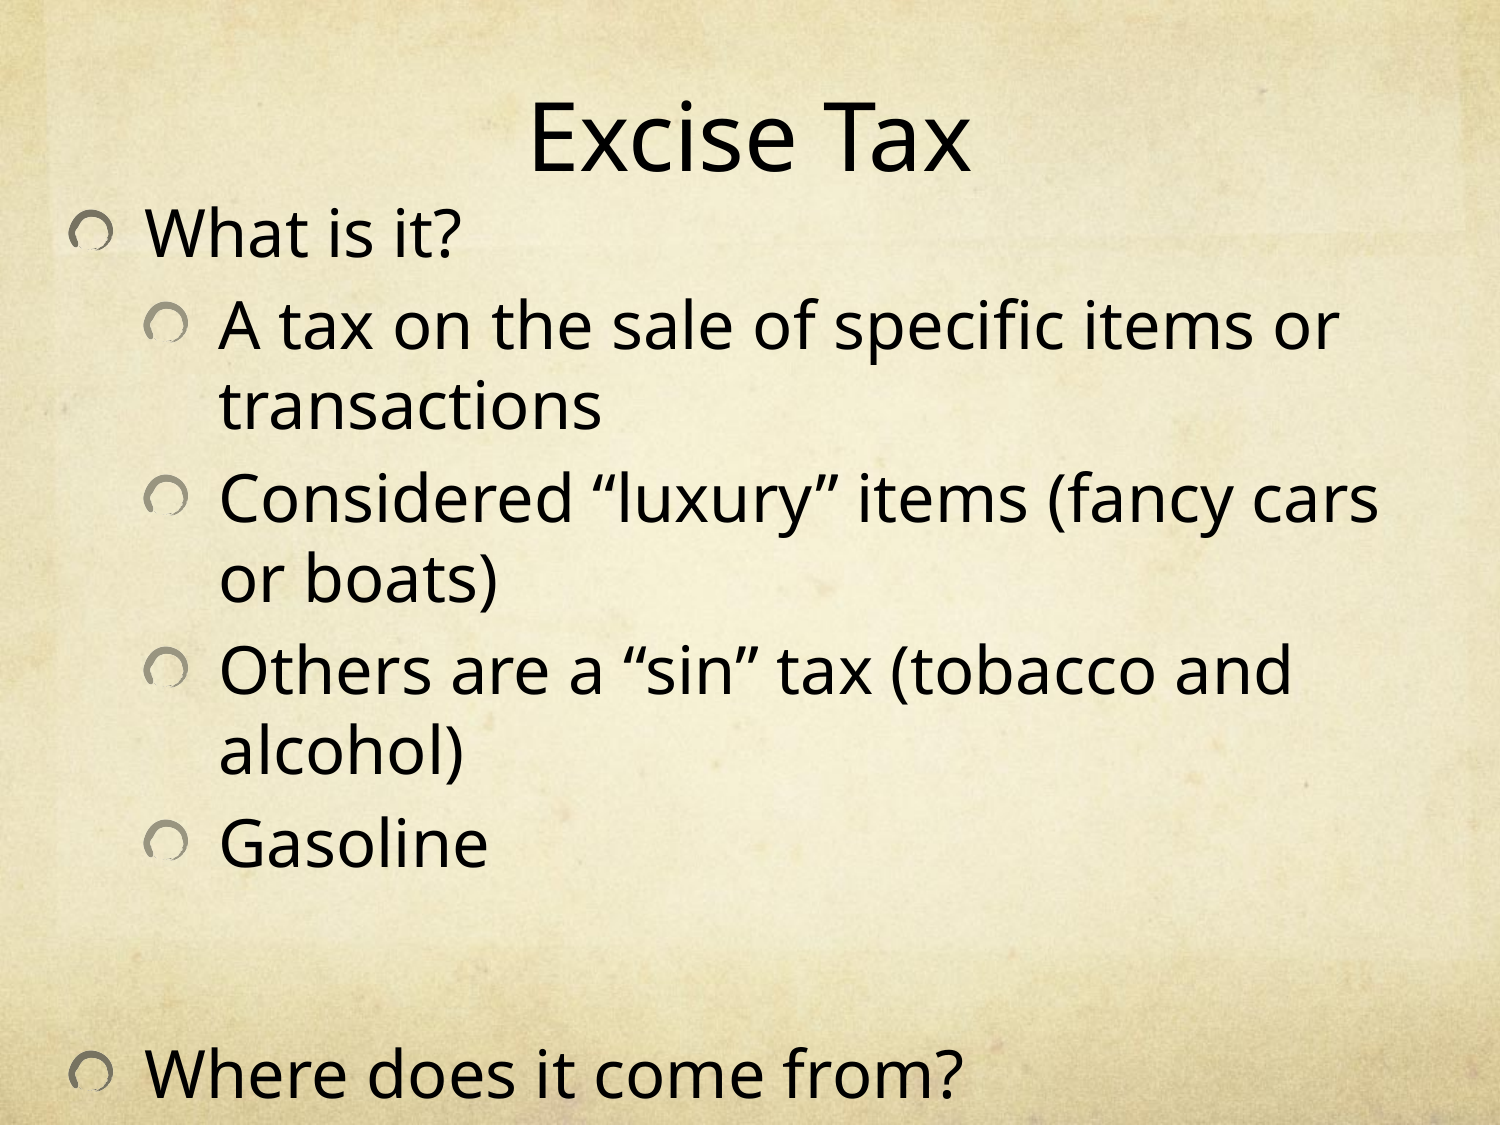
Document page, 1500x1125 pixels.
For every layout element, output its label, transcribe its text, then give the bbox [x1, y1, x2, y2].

list What is it? A tax on the sale of specific items or transactions Considered “luxury” items (fancy cars or boats) Others are a “sin” tax (tobacco and alcohol) Gasoline Where does it come from? Consumers who buy specific these items [53, 183, 1470, 916]
title Excise Tax [90, 15, 1410, 183]
picture [0, 0, 1500, 1125]
